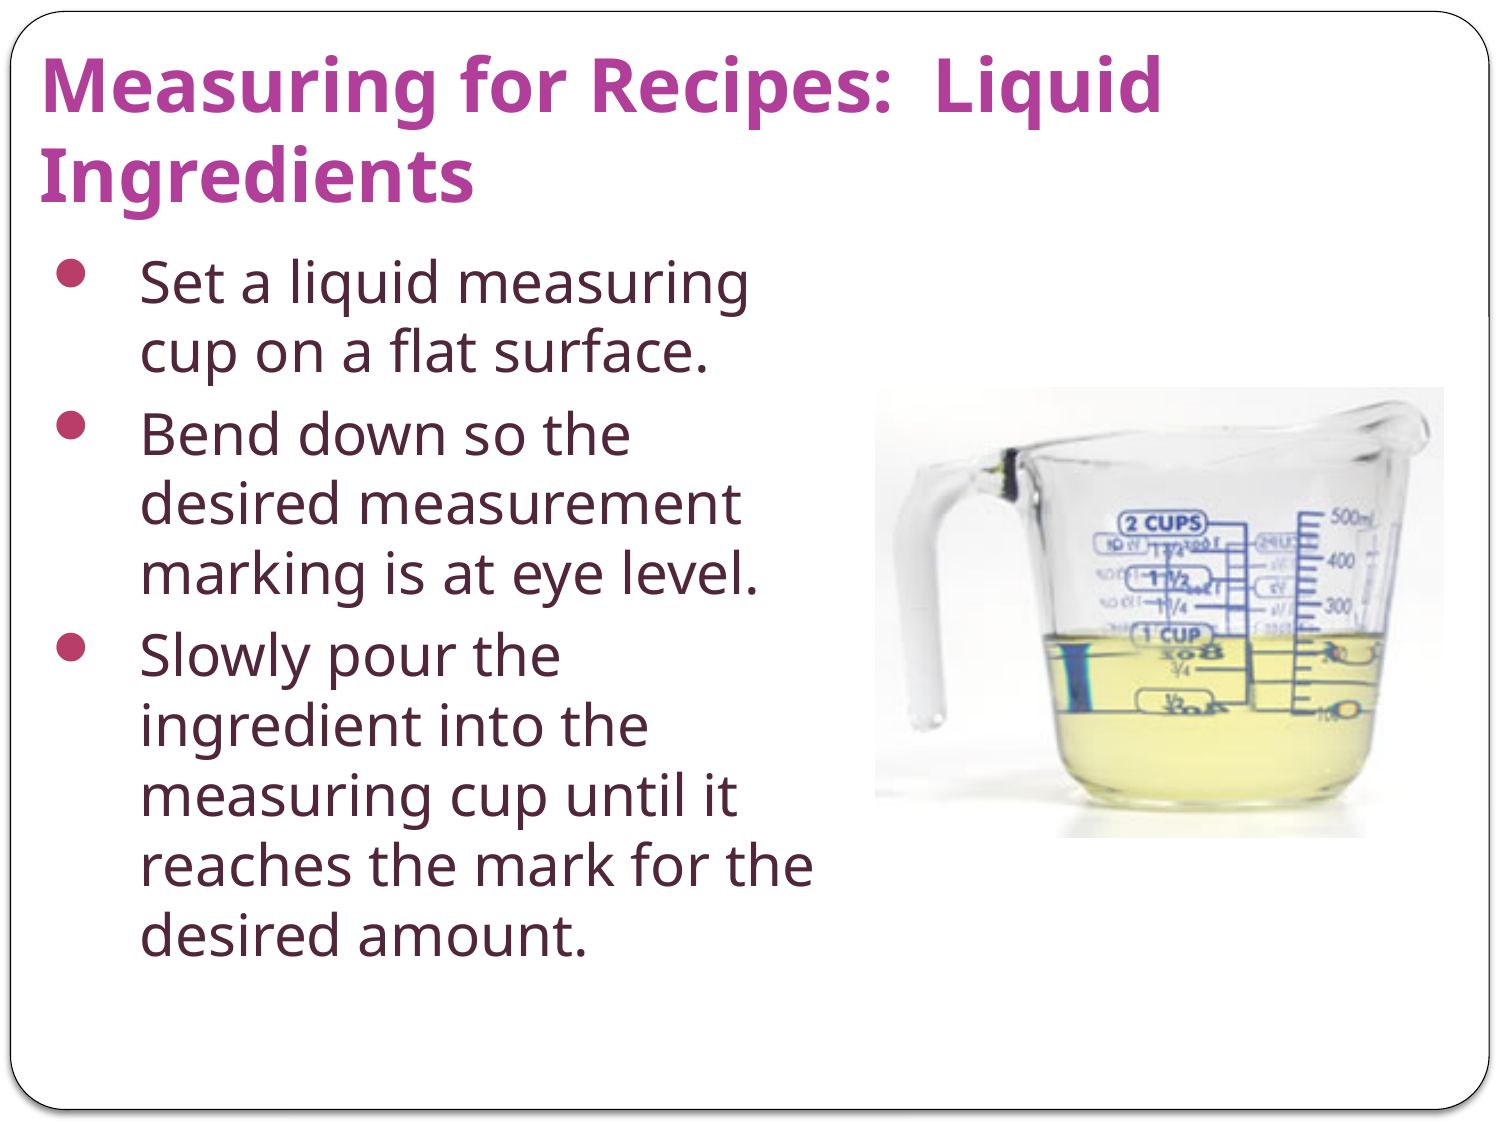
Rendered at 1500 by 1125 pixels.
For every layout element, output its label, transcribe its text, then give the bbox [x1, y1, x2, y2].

title Measuring for Recipes: Liquid Ingredients [24, 45, 1475, 233]
picture [874, 387, 1444, 838]
list Set a liquid measuring cup on a flat surface. Bend down so the desired measurement marking is at eye level. Slowly pour the ingredient into the measuring cup until it reaches the mark for the desired amount. [37, 237, 863, 1050]
